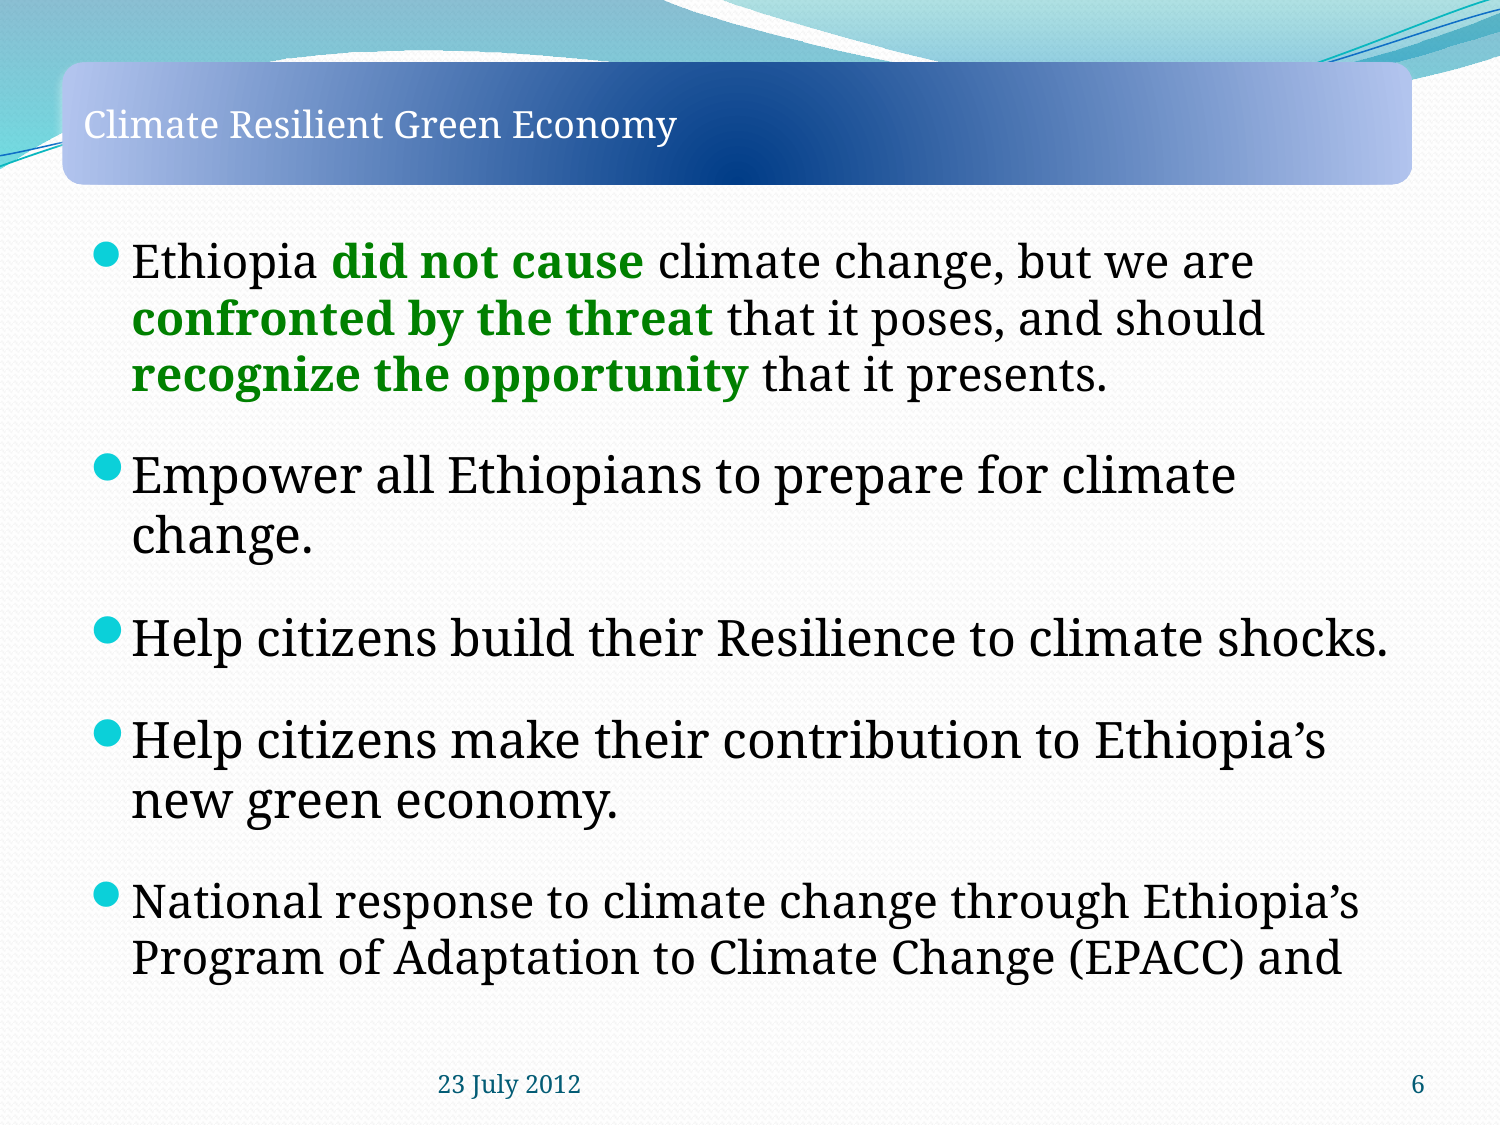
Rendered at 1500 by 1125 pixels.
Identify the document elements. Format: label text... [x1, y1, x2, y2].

footer 23 July 2012 [437, 1042, 988, 1103]
slide_number 6 [1299, 1042, 1425, 1103]
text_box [62, 62, 1413, 185]
list Ethiopia did not cause climate change, but we are confronted by the threat that it poses, and should recognize the opportunity that it presents. Empower all Ethiopians to prepare for climate change. Help citizens build their Resilience to climate shocks. Help citizens make their contribution to Ethiopia’s new green economy. National response to climate change through Ethiopia’s Program of Adaptation to Climate Change (EPACC) and [75, 224, 1425, 1038]
